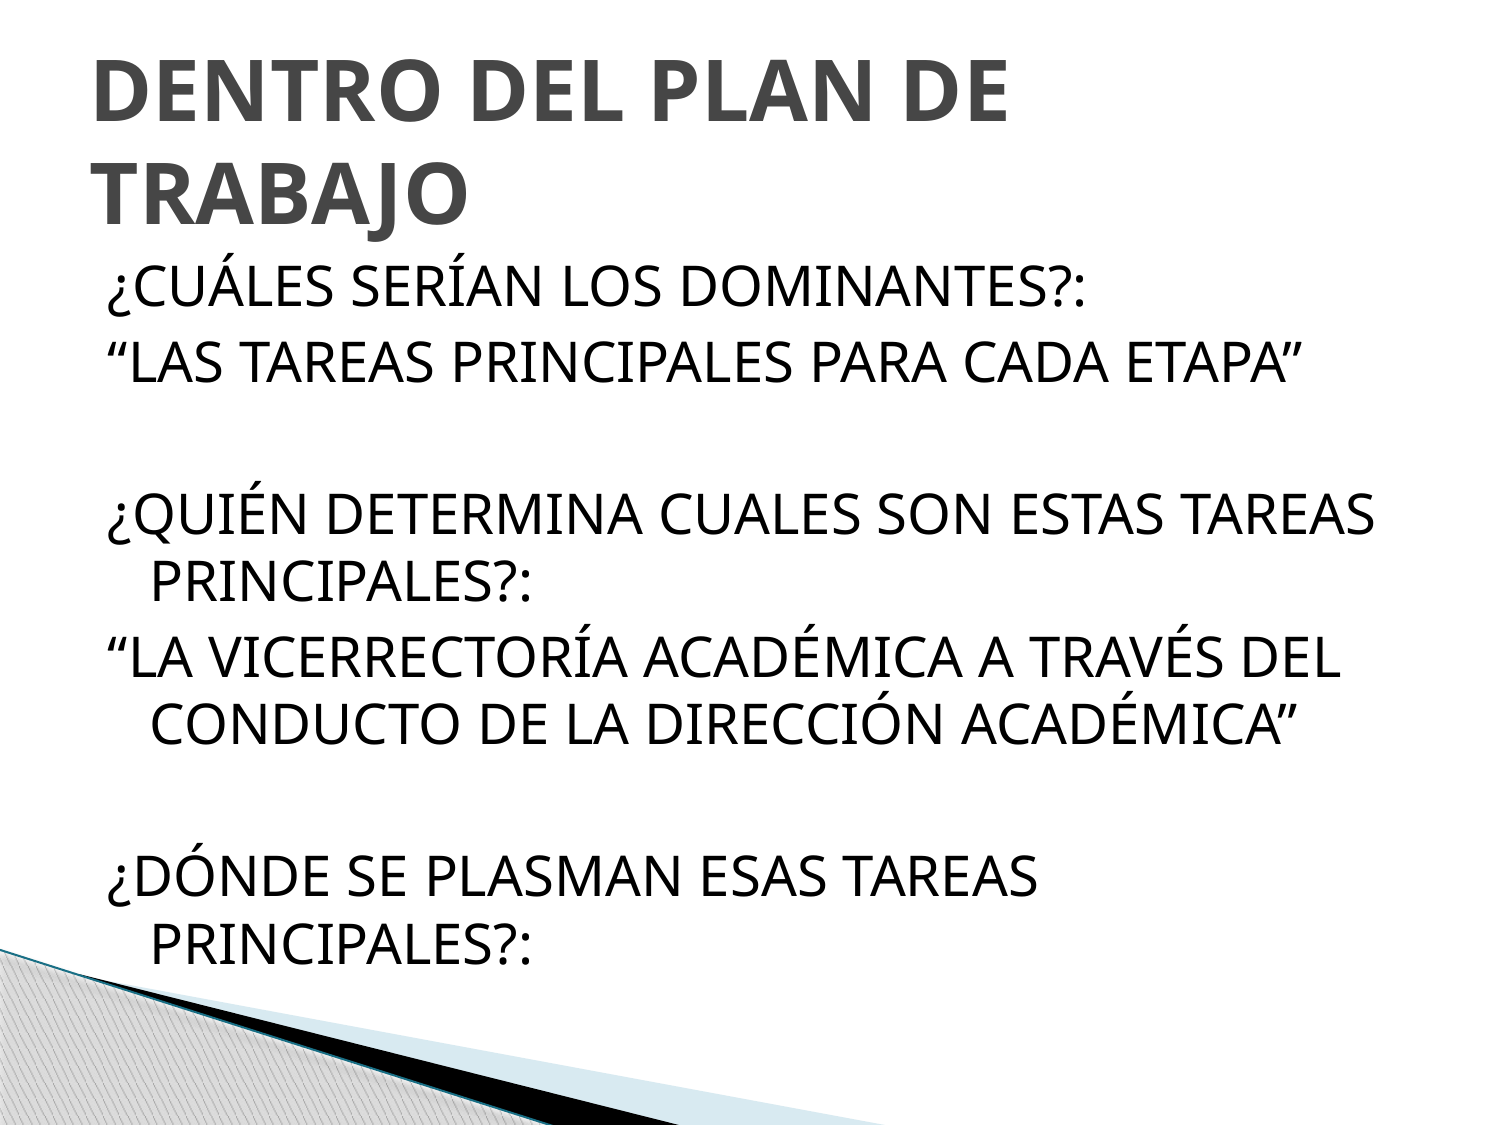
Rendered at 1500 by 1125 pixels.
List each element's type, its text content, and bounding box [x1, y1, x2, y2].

title DENTRO DEL PLAN DE TRABAJO [75, 45, 1425, 233]
list ¿CUÁLES SERÍAN LOS DOMINANTES?: “LAS TAREAS PRINCIPALES PARA CADA ETAPA” ¿QUIÉN DETERMINA CUALES SON ESTAS TAREAS PRINCIPALES?: “LA VICERRECTORÍA ACADÉMICA A TRAVÉS DEL CONDUCTO DE LA DIRECCIÓN ACADÉMICA” ¿DÓNDE SE PLASMAN ESAS TAREAS PRINCIPALES?: [75, 243, 1425, 986]
